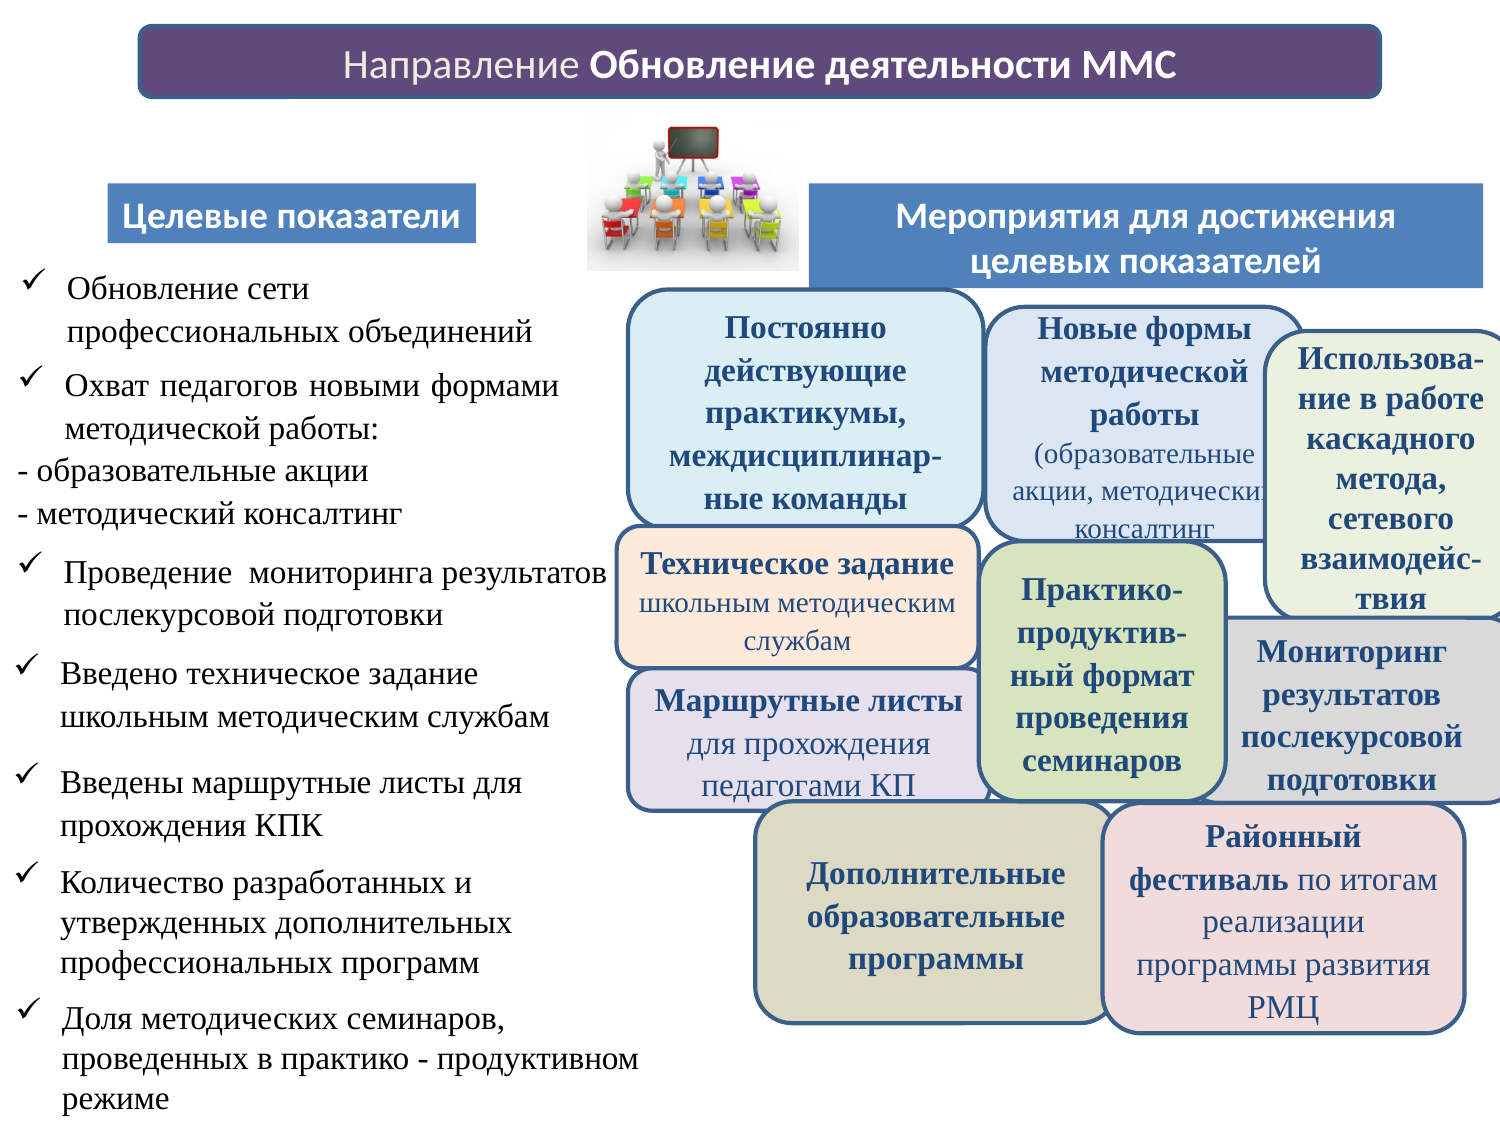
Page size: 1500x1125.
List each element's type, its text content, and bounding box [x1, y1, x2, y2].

text_box Обновление сети профессиональных объединений [5, 256, 596, 399]
text_box Проведение мониторинга результатов послекурсовой подготовки [1, 539, 643, 640]
text_box Техническое задание школьным методическим службам [614, 523, 981, 671]
text_box Мероприятия для достижения целевых показателей [808, 183, 1484, 289]
text_box Охват педагогов новыми формами методической работы: - образовательные акции - методический консалтинг [2, 352, 575, 539]
text_box Практико-продуктив-ный формат проведения семинаров [976, 539, 1228, 804]
text_box Количество разработанных и утвержденных дополнительных профессиональных программ [0, 852, 611, 988]
text_box Постоянно действующие практикумы, междисциплинар-ные команды [625, 287, 986, 525]
text_box Использова-ние в работе каскадного метода, сетевого взаимодейс-твия [1262, 328, 1500, 617]
text_box Доля методических семинаров, проведенных в практико - продуктивном режиме [0, 988, 663, 1124]
text_box Дополнительные образовательные программы [753, 799, 1111, 1026]
text_box Направление Обновление деятельности ММС [137, 23, 1383, 100]
text_box Новые формы методической работы (образовательные акции, методический консалтинг [983, 304, 1303, 544]
text_box Целевые показатели [107, 183, 476, 244]
text_box Введены маршрутные листы для прохождения КПК [0, 750, 578, 851]
text_box Мониторинг результатов послекурсовой подготовки [1204, 615, 1500, 806]
text_box Районный фестиваль по итогам реализации программы развития РМЦ [1100, 800, 1467, 1036]
text_box Введено техническое задание школьным методическим службам [0, 641, 613, 742]
text_box Маршрутные листы для прохождения педагогами КП [625, 666, 992, 813]
picture [586, 111, 800, 271]
